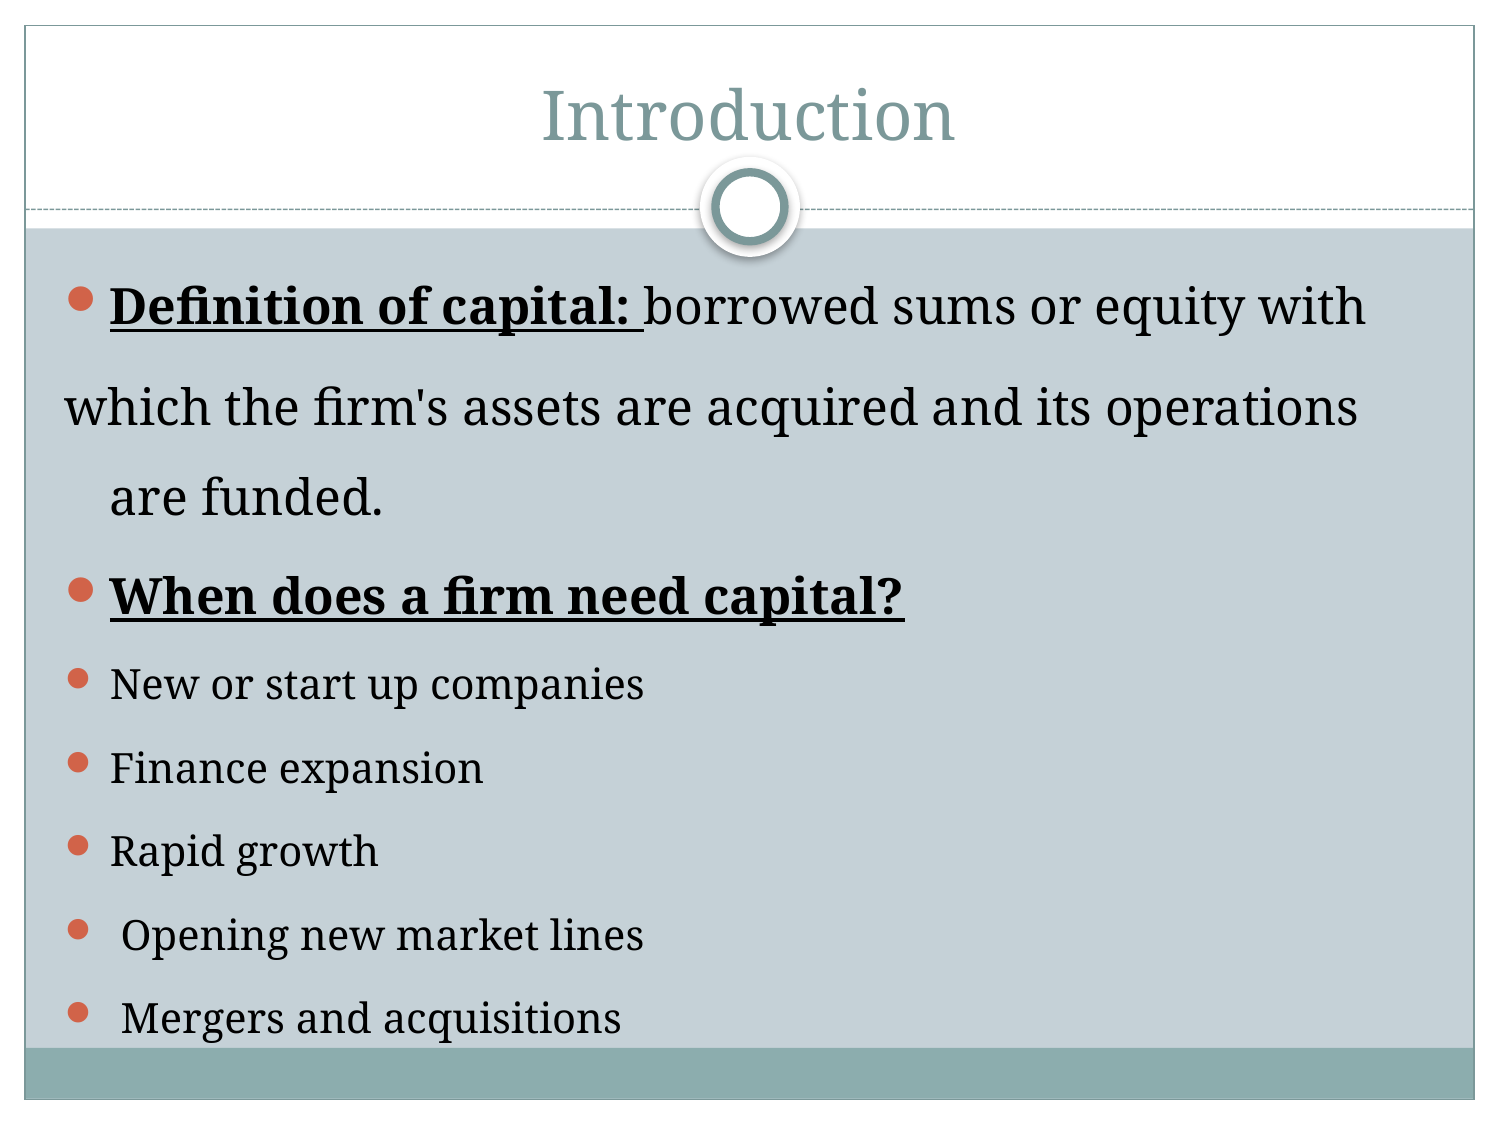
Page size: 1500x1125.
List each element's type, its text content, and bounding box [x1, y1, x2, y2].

title Introduction [49, 37, 1450, 162]
list Definition of capital: borrowed sums or equity with which the firm's assets are acquired and its operations are funded. When does a firm need capital? New or start up companies Finance expansion Rapid growth Opening new market lines Mergers and acquisitions [50, 237, 1445, 1062]
